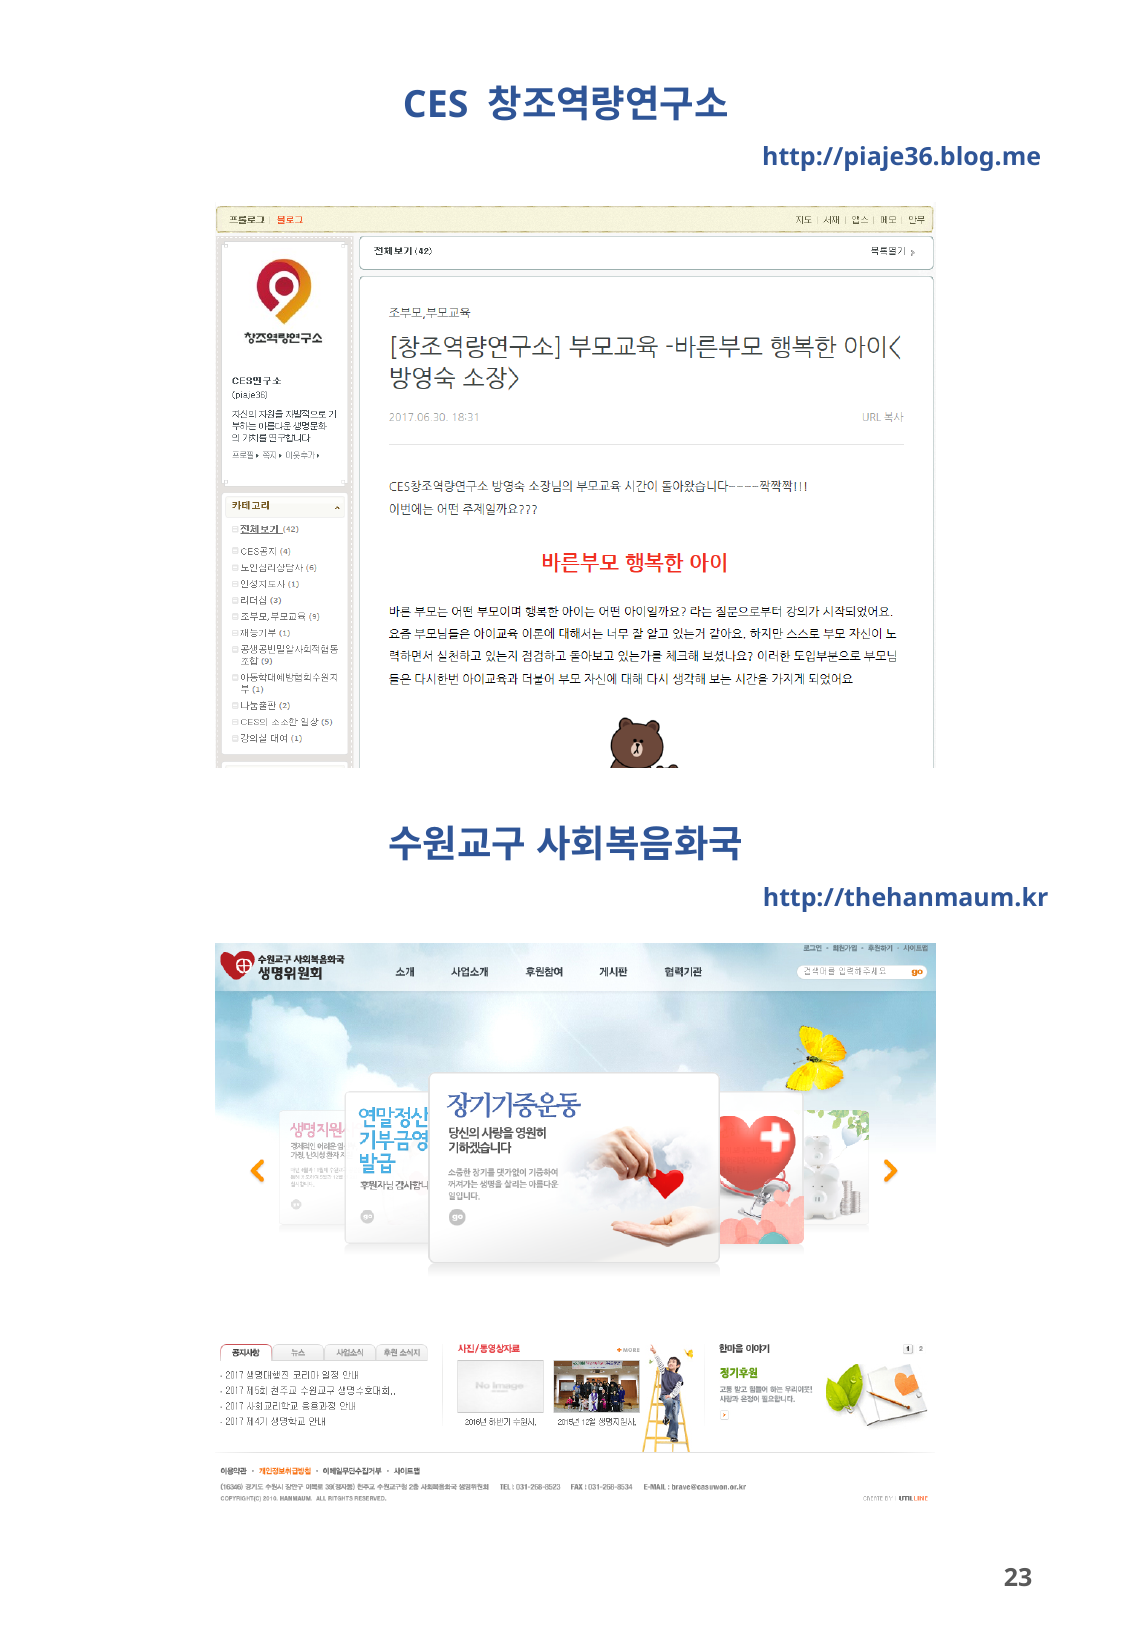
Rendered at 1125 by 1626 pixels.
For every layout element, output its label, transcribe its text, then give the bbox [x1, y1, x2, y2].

picture [215, 202, 936, 768]
picture [215, 943, 936, 1509]
text_box CES 창조역량연구소 [84, 72, 1048, 132]
text_box 23 [963, 1554, 1048, 1599]
text_box http://piaje36.blog.me [747, 132, 1057, 178]
text_box http://thehanmaum.kr [748, 873, 1064, 919]
text_box 수원교구 사회복음화국 [84, 813, 1048, 873]
